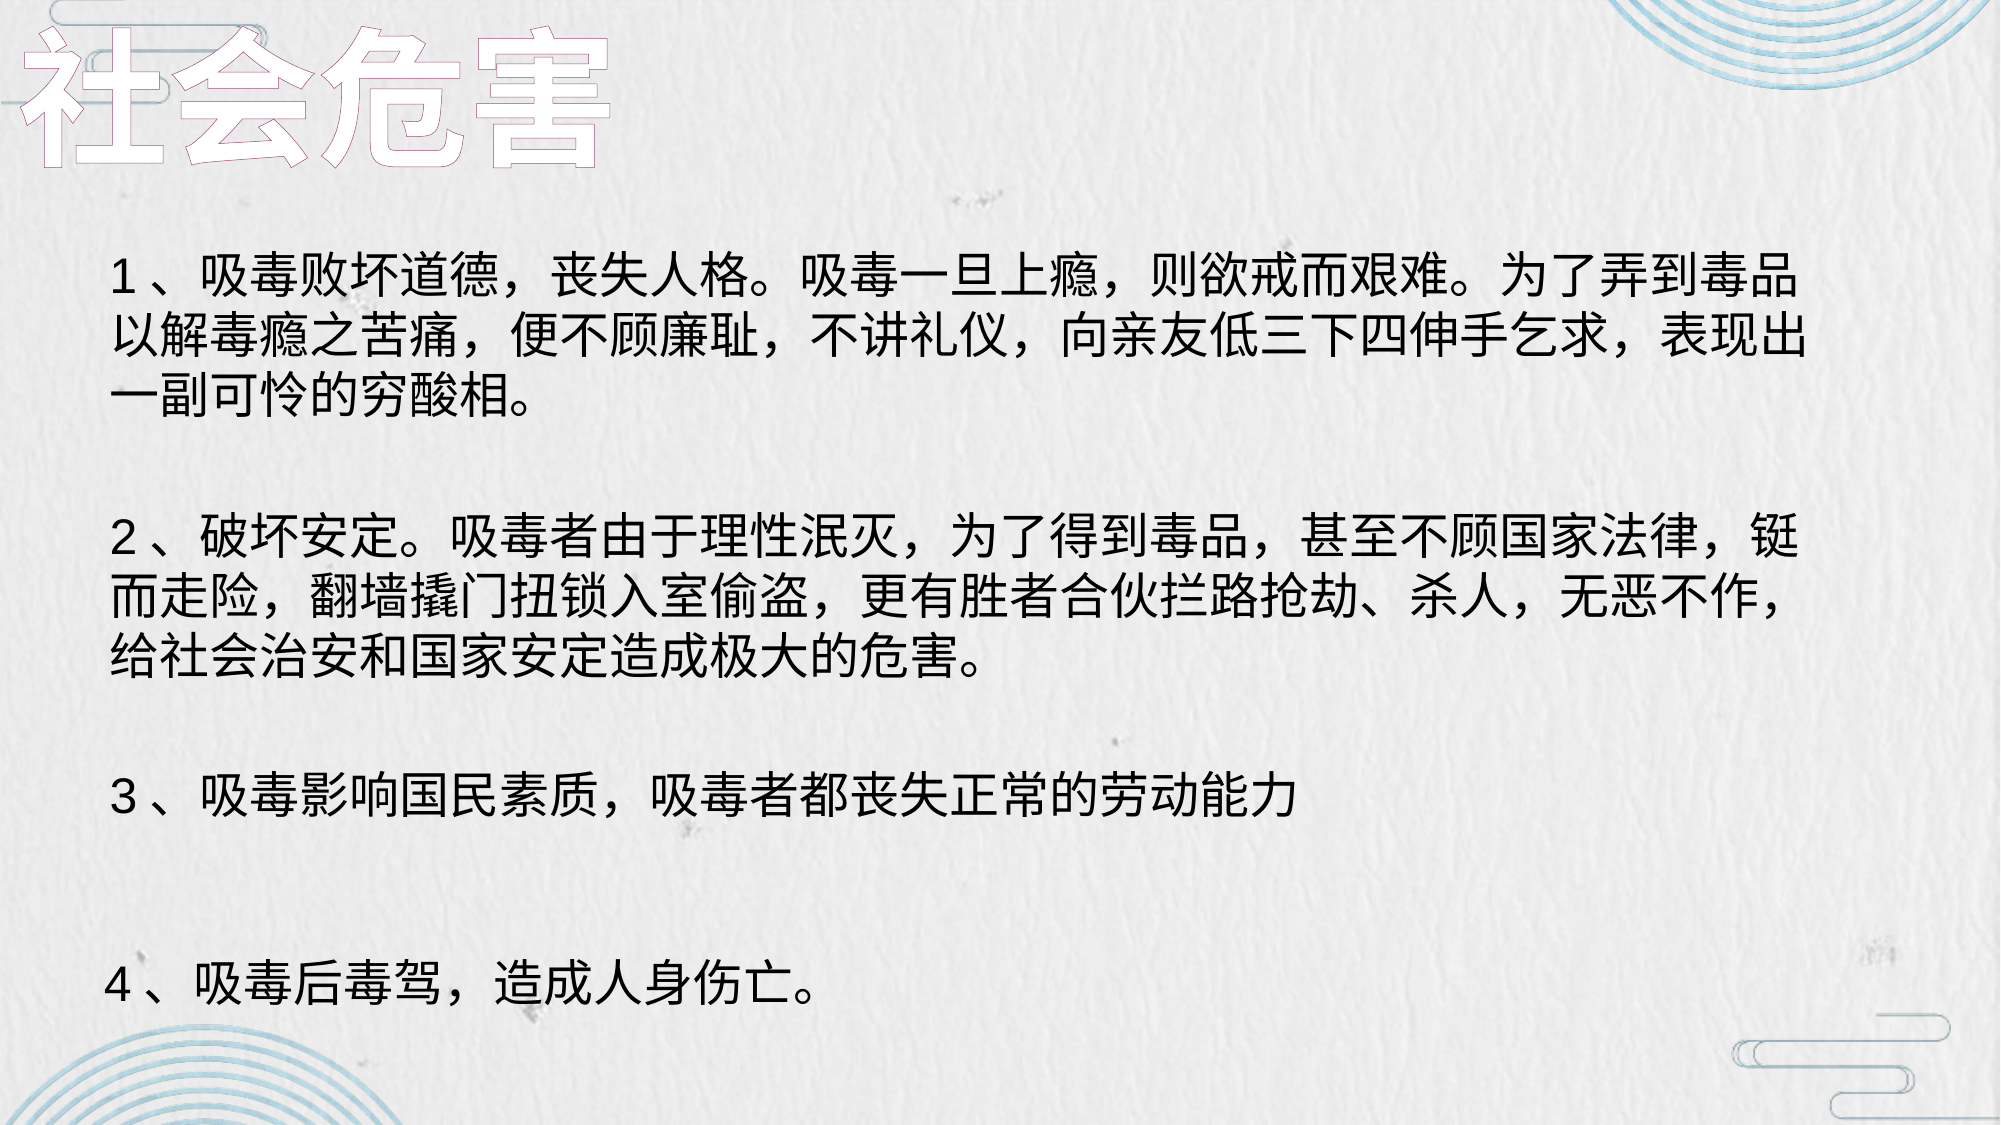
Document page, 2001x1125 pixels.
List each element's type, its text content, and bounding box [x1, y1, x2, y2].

text_box 2、破坏安定。吸毒者由于理性泯灭，为了得到毒品，甚至不顾国家法律，铤而走险，翻墙撬门扭锁入室偷盗，更有胜者合伙拦路抢劫、杀人，无恶不作，给社会治安和国家安定造成极大的危害。 [94, 497, 1841, 692]
text_box 4、吸毒后毒驾，造成人身伤亡。 [88, 943, 859, 1019]
text_box 1、吸毒败坏道德，丧失人格。吸毒一旦上瘾，则欲戒而艰难。为了弄到毒品以解毒瘾之苦痛，便不顾廉耻，不讲礼仪，向亲友低三下四伸手乞求，表现出一副可怜的穷酸相。 [94, 236, 1841, 431]
text_box 社会危害 [3, 0, 633, 192]
text_box 3、吸毒影响国民素质，吸毒者都丧失正常的劳动能力 [94, 756, 1536, 831]
picture [0, 0, 2001, 1125]
